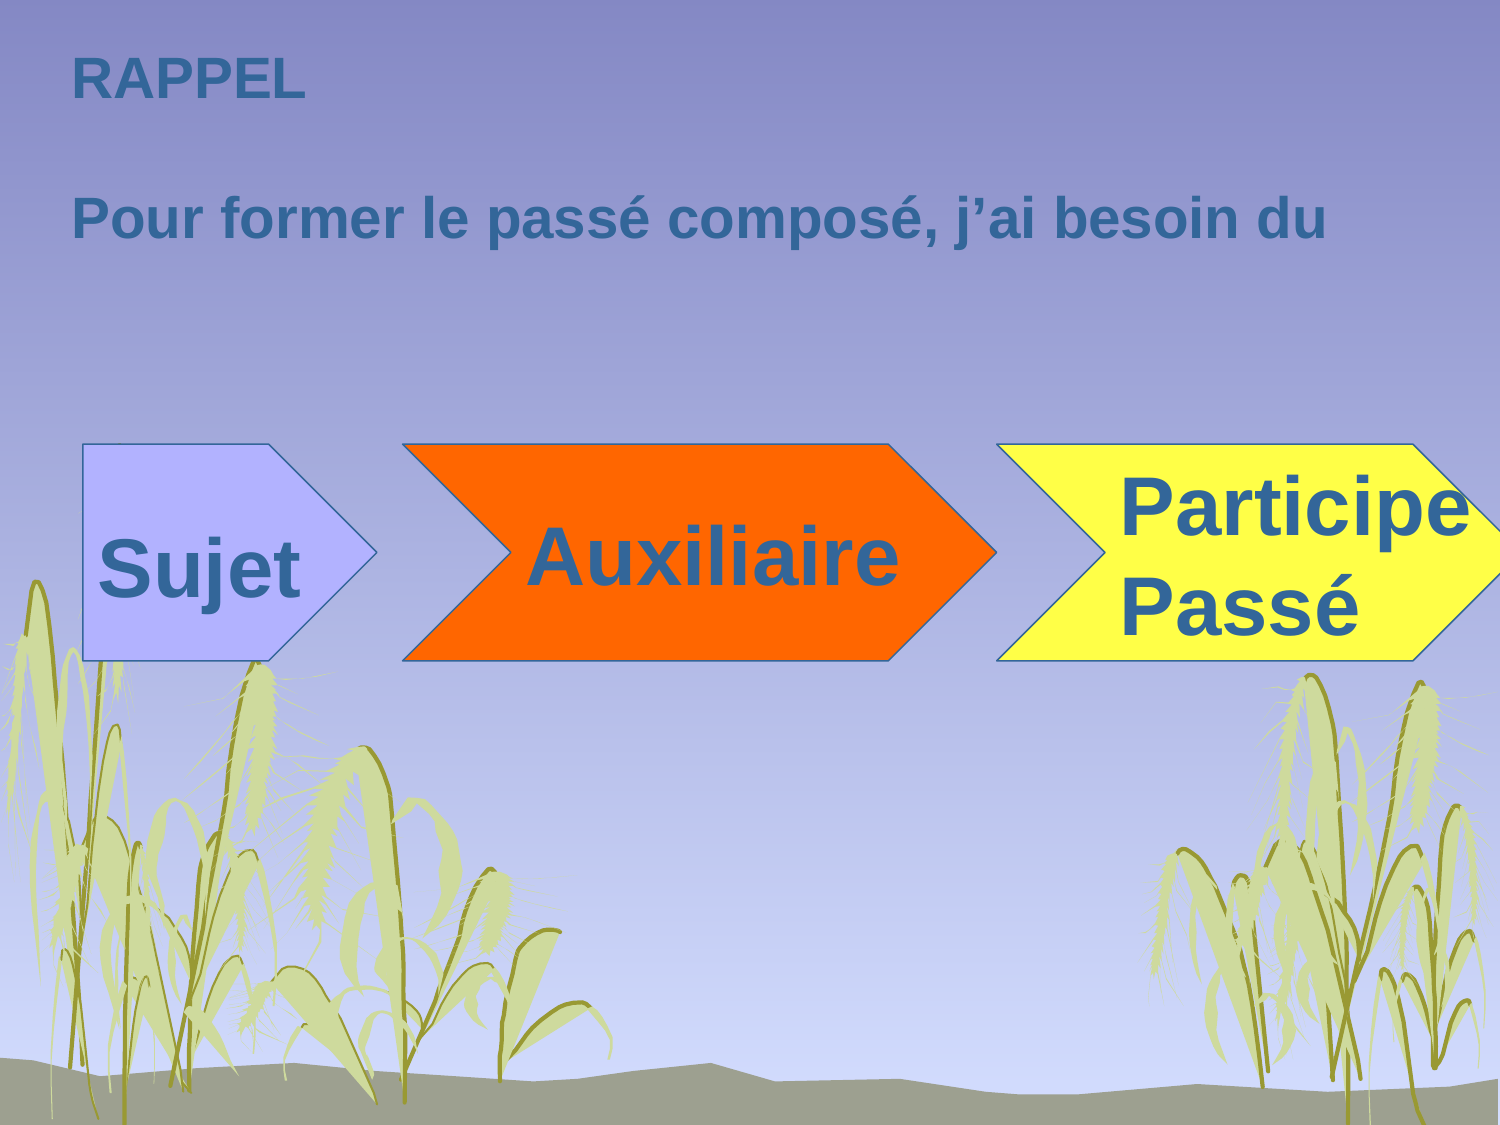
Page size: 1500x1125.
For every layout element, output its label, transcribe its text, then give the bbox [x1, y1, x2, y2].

text_box Participe Passé [996, 444, 1500, 661]
text_box Auxiliaire [402, 444, 997, 661]
text_box RAPPEL Pour former le passé composé, j’ai besoin du [56, 33, 1441, 328]
text_box Sujet [82, 444, 377, 661]
